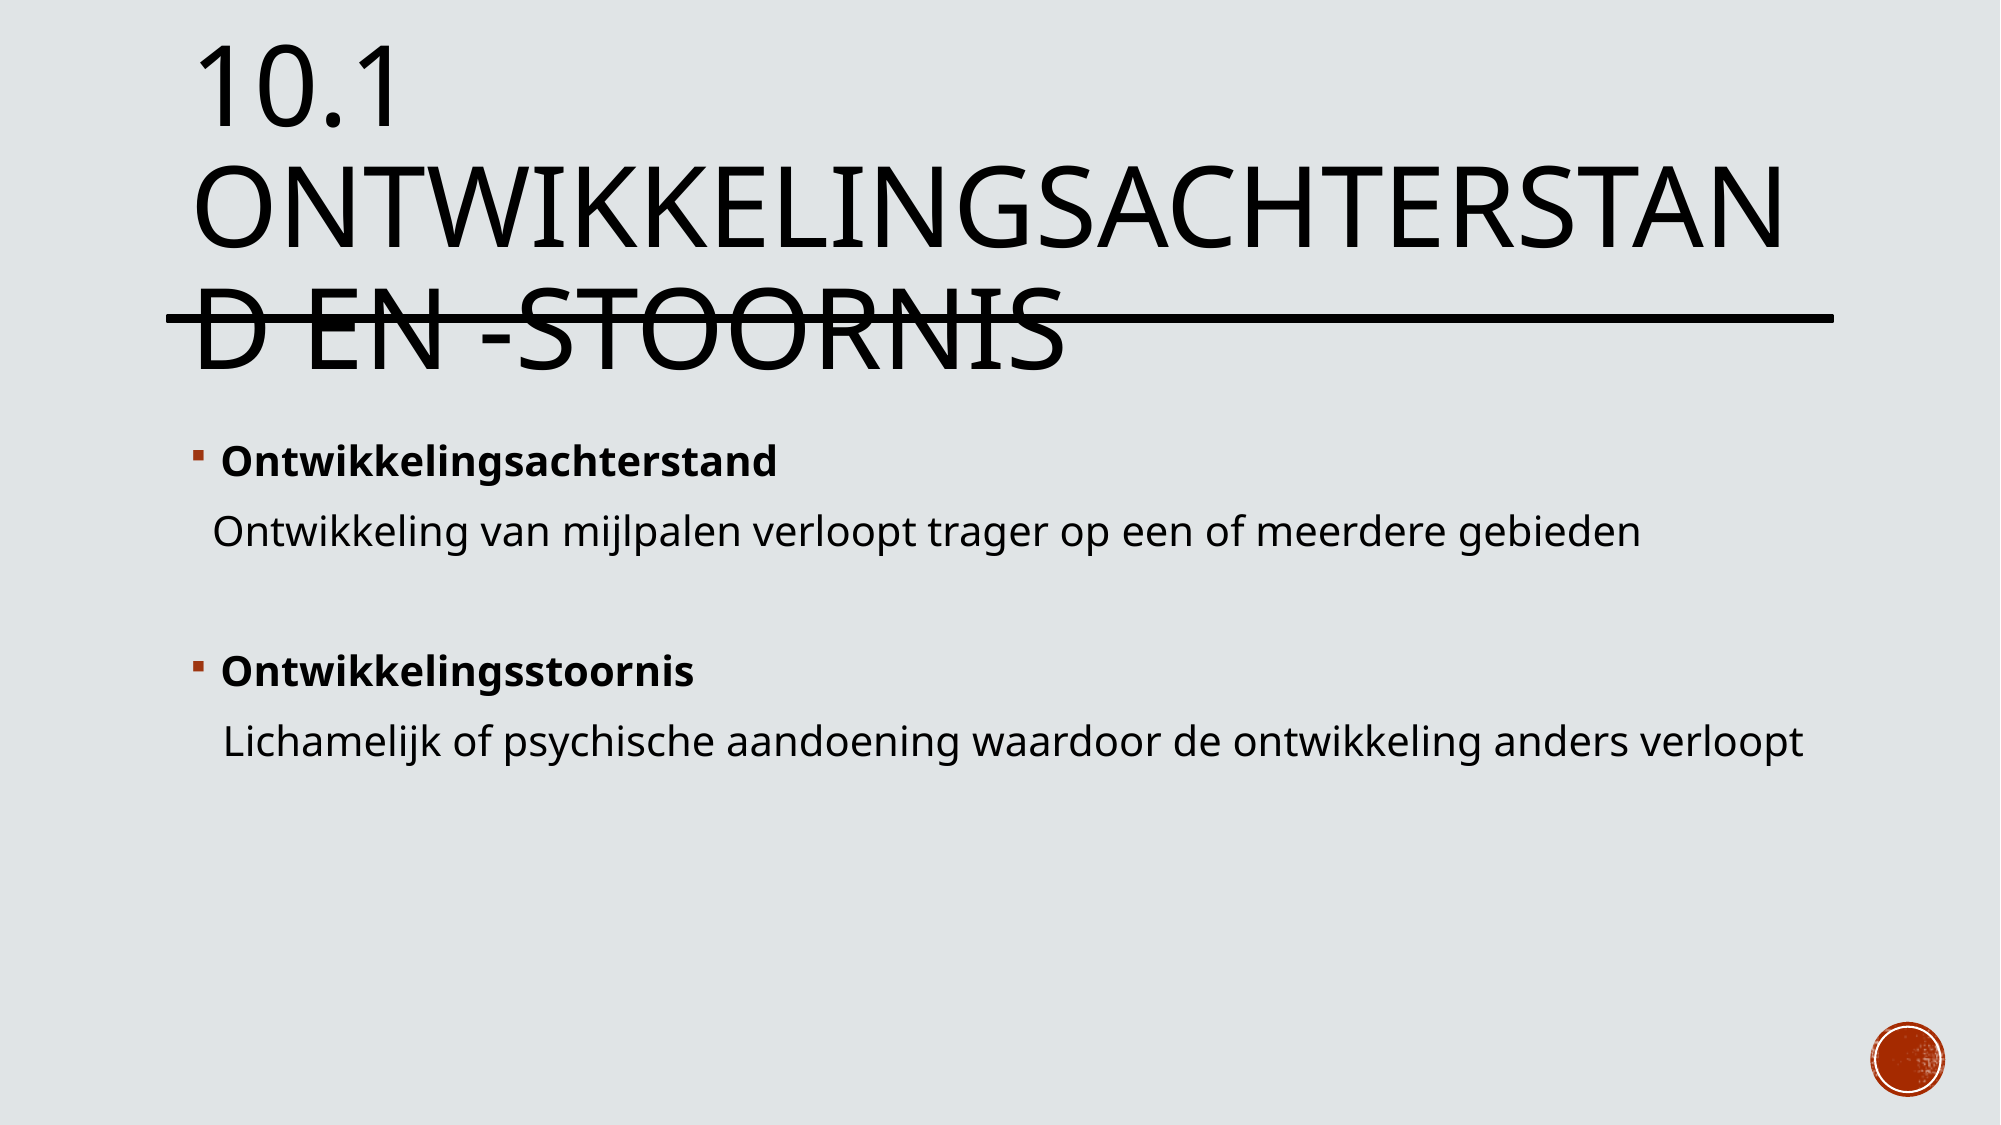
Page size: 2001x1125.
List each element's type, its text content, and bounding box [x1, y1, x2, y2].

text_box [166, 314, 1834, 323]
list Ontwikkelingsachterstand Ontwikkeling van mijlpalen verloopt trager op een of meerdere gebieden Ontwikkelingsstoornis Lichamelijk of psychische aandoening waardoor de ontwikkeling anders verloopt [175, 348, 1826, 1013]
title 10.1 Ontwikkelingsachterstand en -stoornis [175, 79, 1826, 314]
title 10.1 Ontwikkelingsachterstand en -stoornis [175, 323, 1826, 344]
